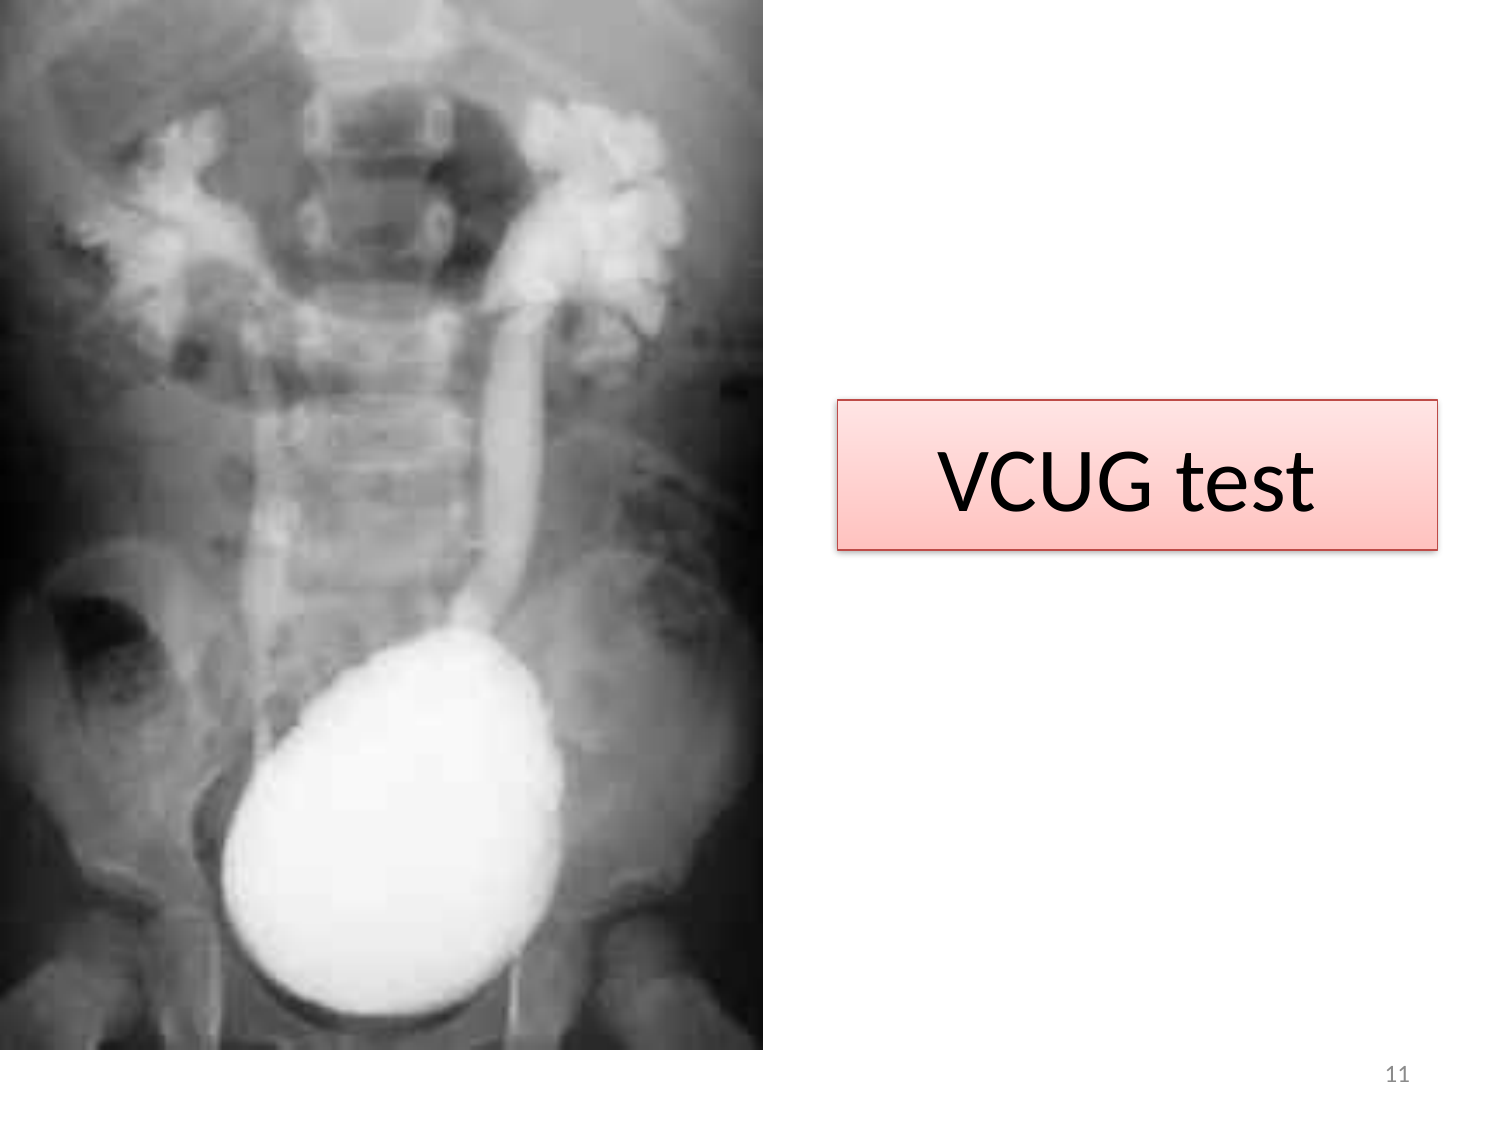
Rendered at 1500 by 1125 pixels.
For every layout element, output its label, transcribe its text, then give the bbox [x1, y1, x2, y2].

slide_number 11 [1074, 1042, 1425, 1103]
picture [0, 0, 763, 1051]
title VCUG test [837, 399, 1438, 551]
